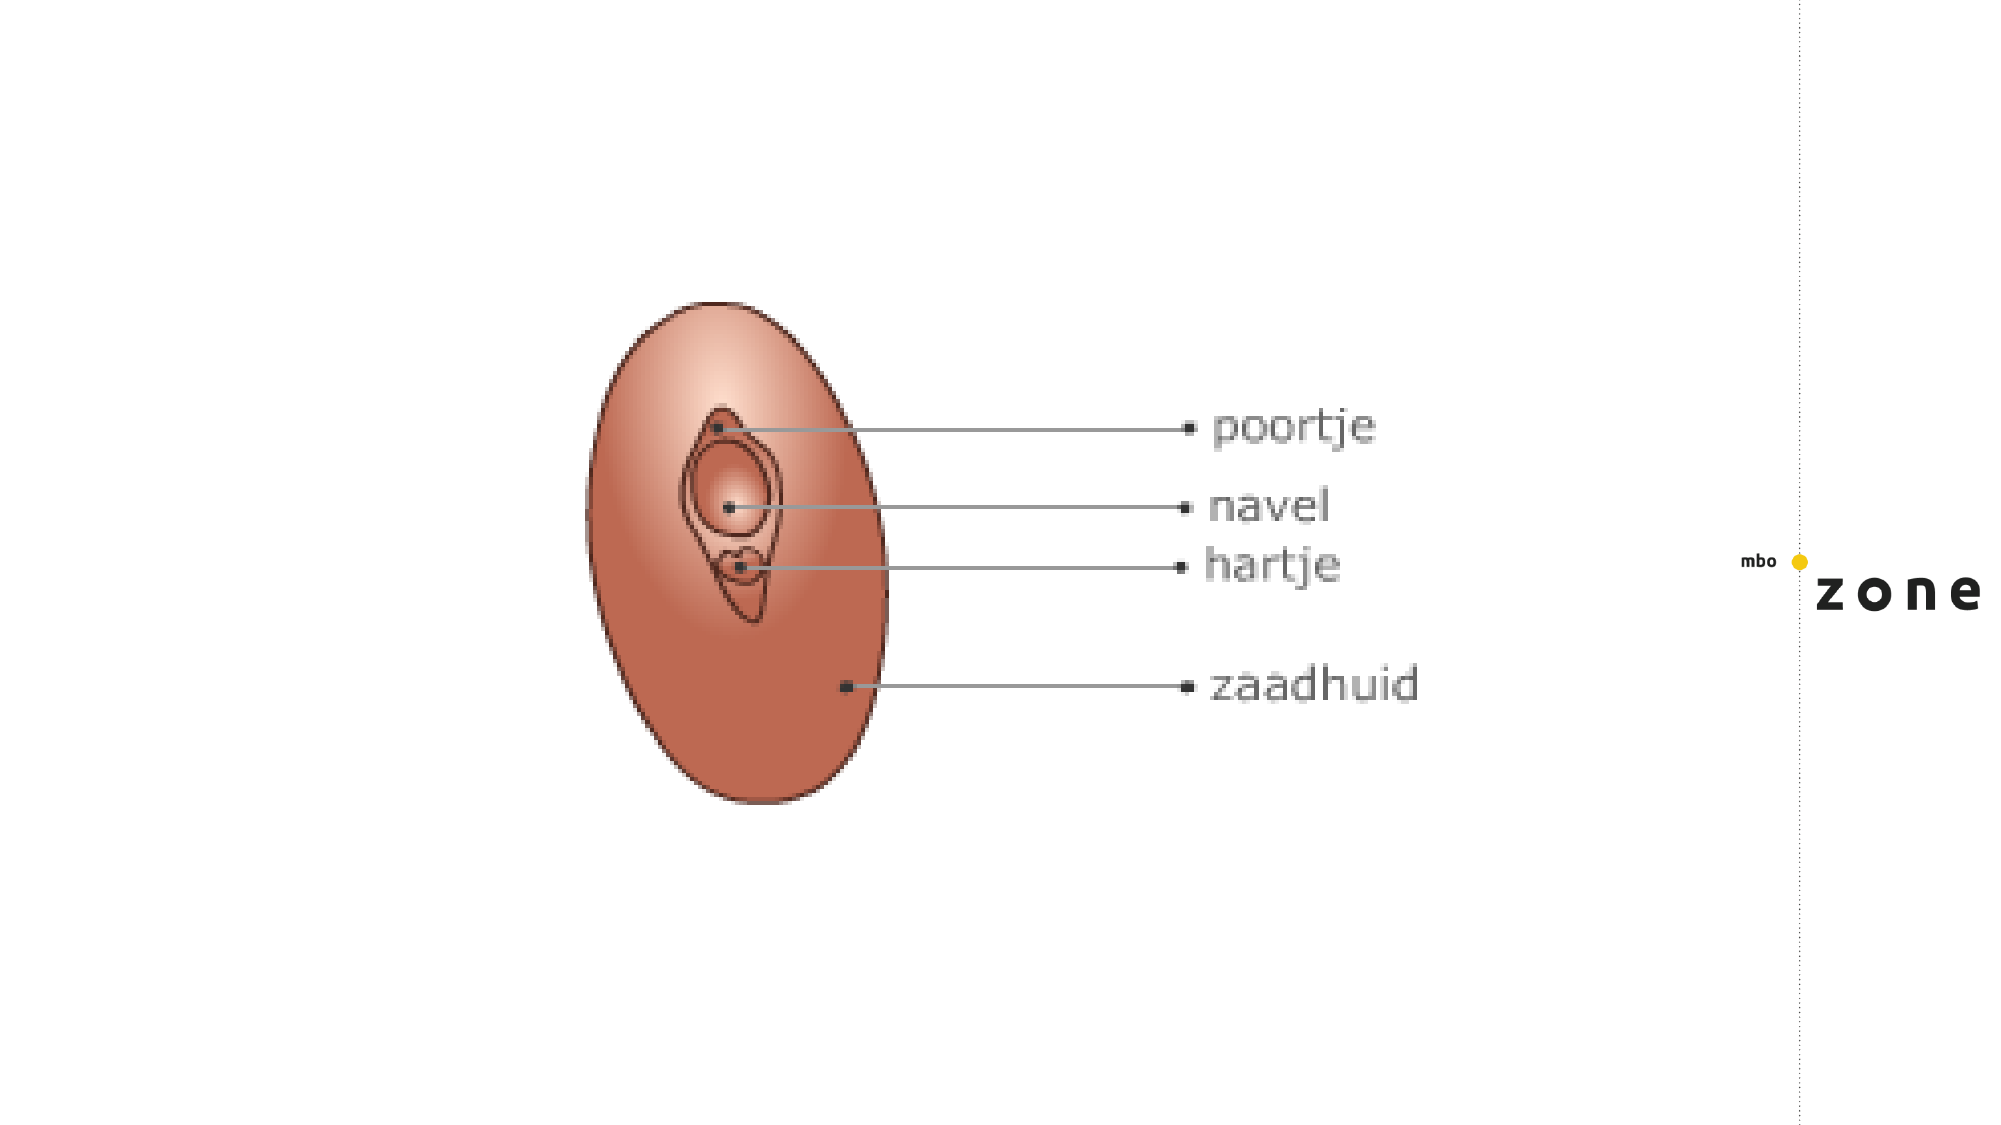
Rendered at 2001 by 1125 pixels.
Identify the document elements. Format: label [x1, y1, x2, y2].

picture [581, 274, 1462, 810]
picture [1596, 0, 2001, 1125]
